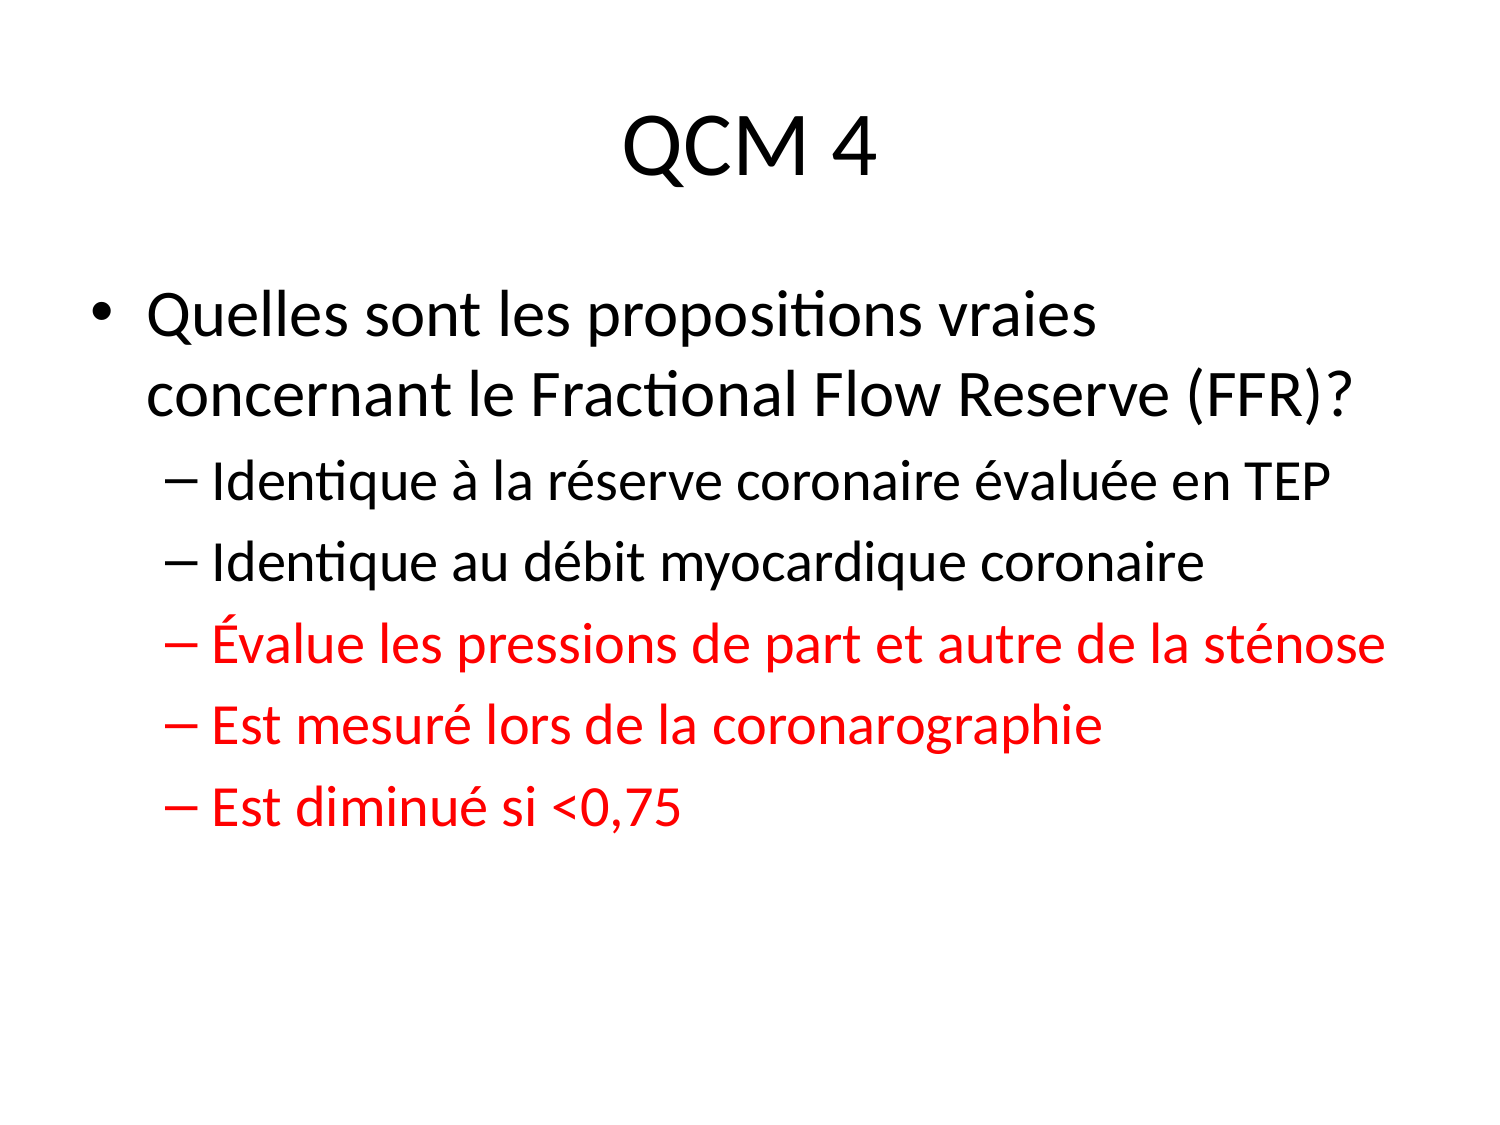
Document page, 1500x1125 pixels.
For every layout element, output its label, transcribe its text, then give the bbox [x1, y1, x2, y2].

list Quelles sont les propositions vraies concernant le Fractional Flow Reserve (FFR)? Identique à la réserve coronaire évaluée en TEP Identique au débit myocardique coronaire Évalue les pressions de part et autre de la sténose Est mesuré lors de la coronarographie Est diminué si <0,75 [75, 262, 1425, 1005]
title QCM 4 [75, 45, 1425, 233]
